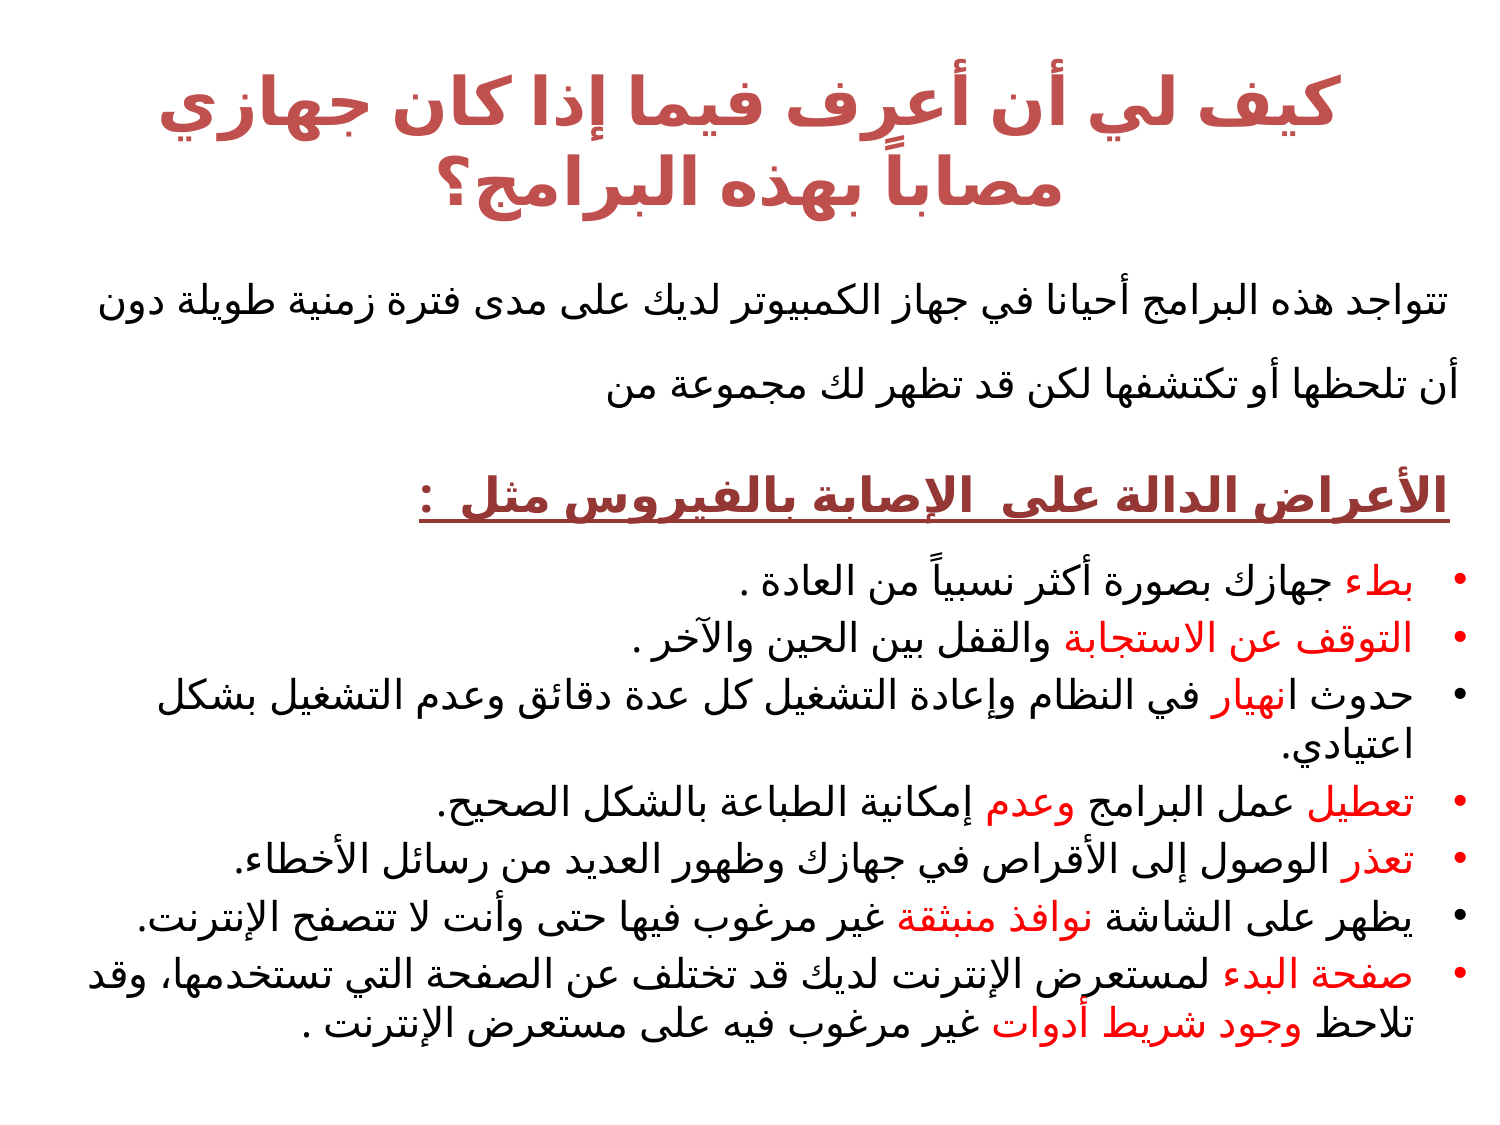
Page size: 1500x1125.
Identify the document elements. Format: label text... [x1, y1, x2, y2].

list تتواجد هذه البرامج أحيانا في جهاز الكمبيوتر لديك على مدى فترة زمنية طويلة دون أن تلحظها أو تكتشفها لكن قد تظهر لك مجموعة من الأعراض الدالة على الإصابة بالفيروس مثل : بطء جهازك بصورة أكثر نسبياً من العادة . التوقف عن الاستجابة والقفل بين الحين والآخر . حدوث انهيار في النظام وإعادة التشغيل كل عدة دقائق وعدم التشغيل بشكل اعتيادي. تعطيل عمل البرامج وعدم إمكانية الطباعة بالشكل الصحيح. تعذر الوصول إلى الأقراص في جهازك وظهور العديد من رسائل الأخطاء. يظهر على الشاشة نوافذ منبثقة غير مرغوب فيها حتى وأنت لا تتصفح الإنترنت. صفحة البدء لمستعرض الإنترنت لديك قد تختلف عن الصفحة التي تستخدمها، وقد تلاحظ وجود شريط أدوات غير مرغوب فيه على مستعرض الإنترنت . [41, 231, 1477, 1059]
title كيف لي أن أعرف فيما إذا كان جهازي مصاباً بهذه البرامج؟ [75, 45, 1425, 231]
